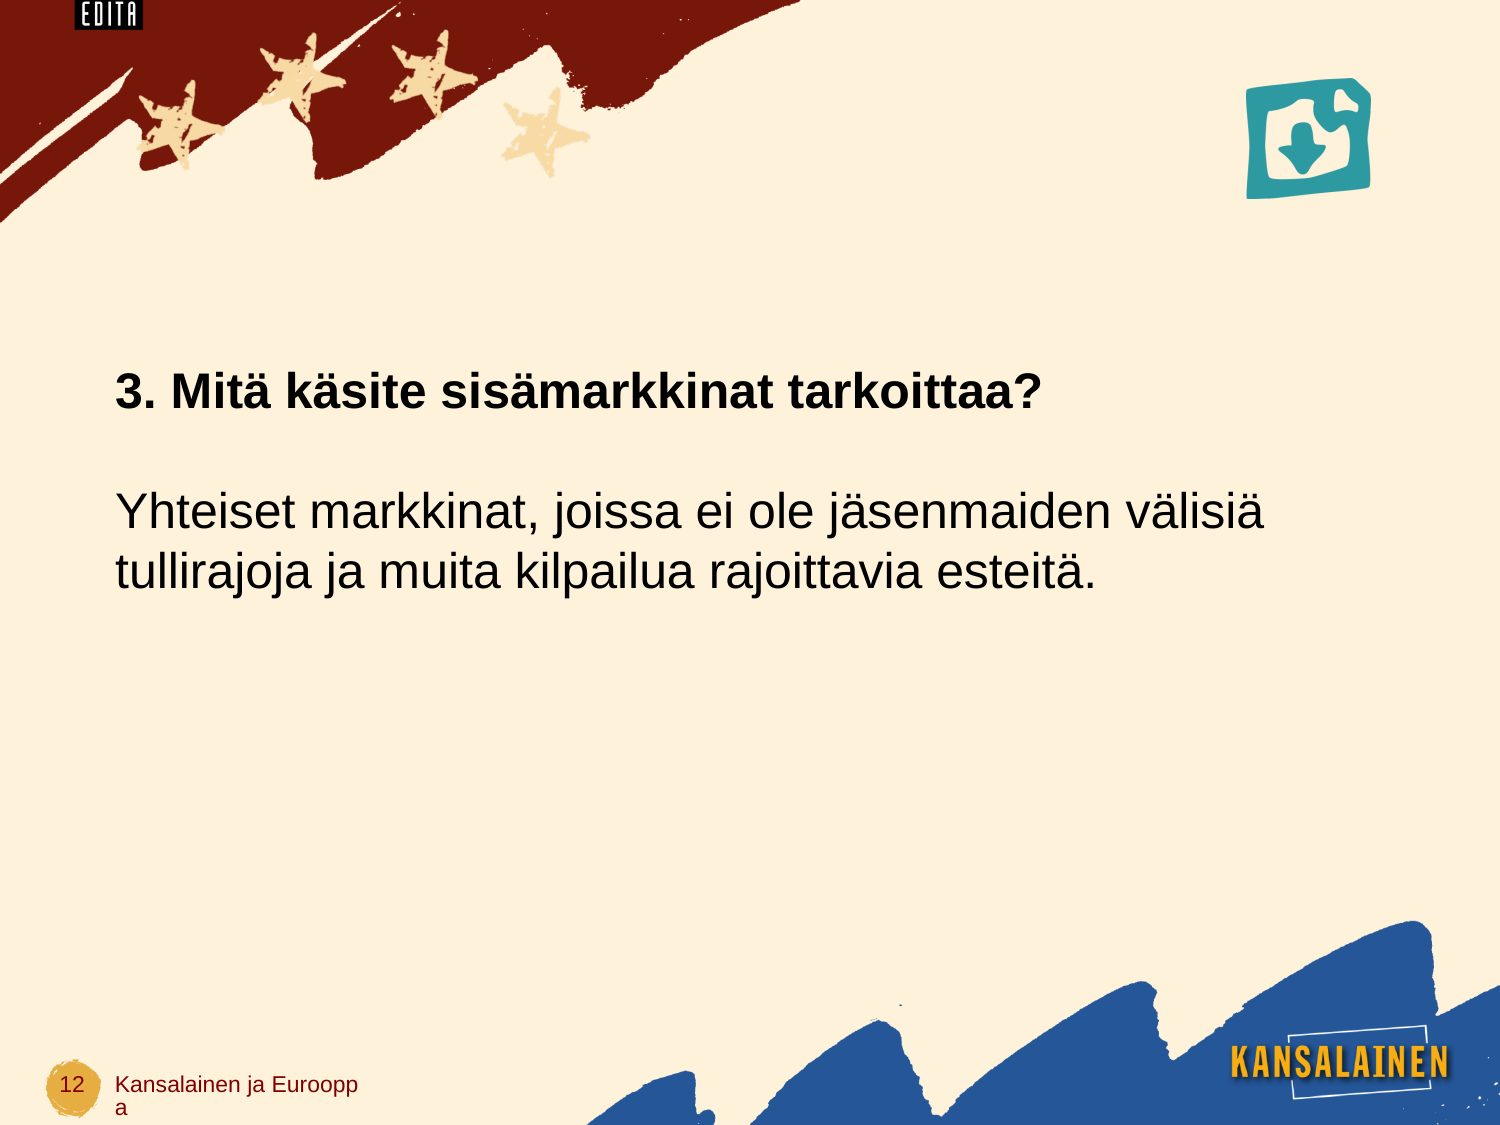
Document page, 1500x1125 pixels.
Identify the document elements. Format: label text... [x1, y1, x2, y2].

picture [0, 0, 1500, 1125]
slide_number 12 [37, 1062, 99, 1125]
text_box 3. Mitä käsite sisämarkkinat tarkoittaa? Yhteiset markkinat, joissa ei ole jäsenmaiden välisiä tullirajoja ja muita kilpailua rajoittavia esteitä. [100, 351, 1424, 652]
footer Kansalainen ja Eurooppa [99, 1062, 376, 1125]
